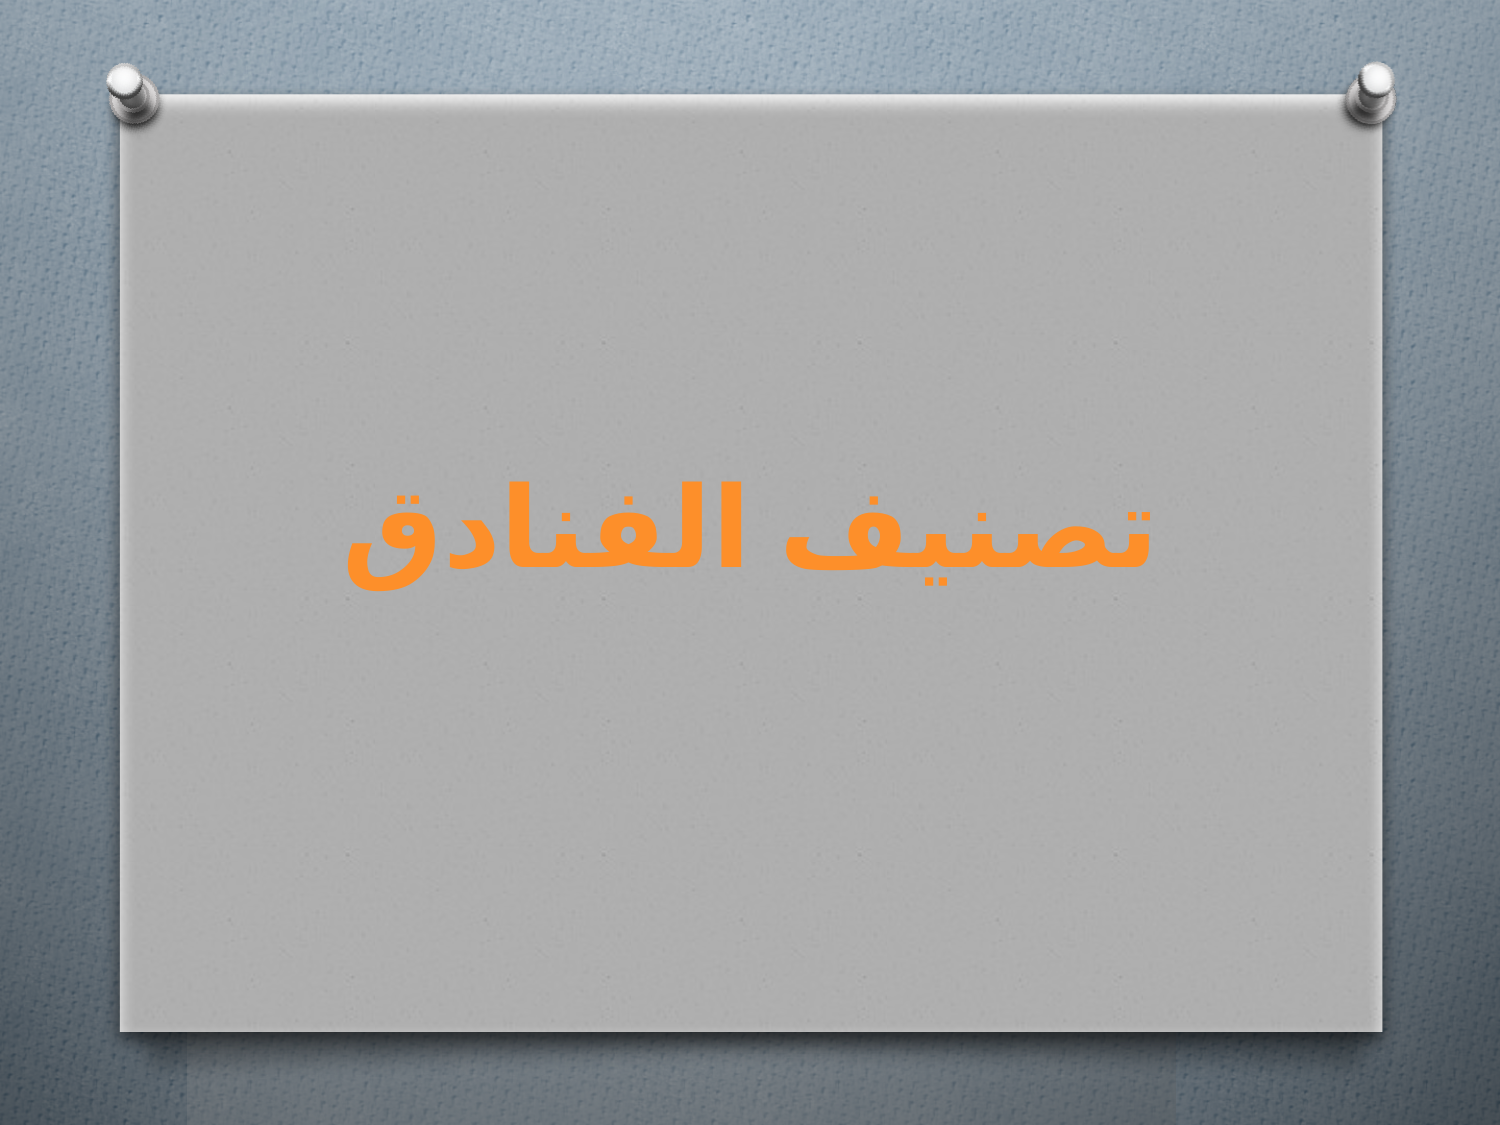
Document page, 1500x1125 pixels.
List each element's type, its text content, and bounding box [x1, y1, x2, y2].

picture [75, 29, 198, 153]
title تصنيف الفنادق [179, 424, 1323, 622]
picture [1317, 35, 1439, 156]
